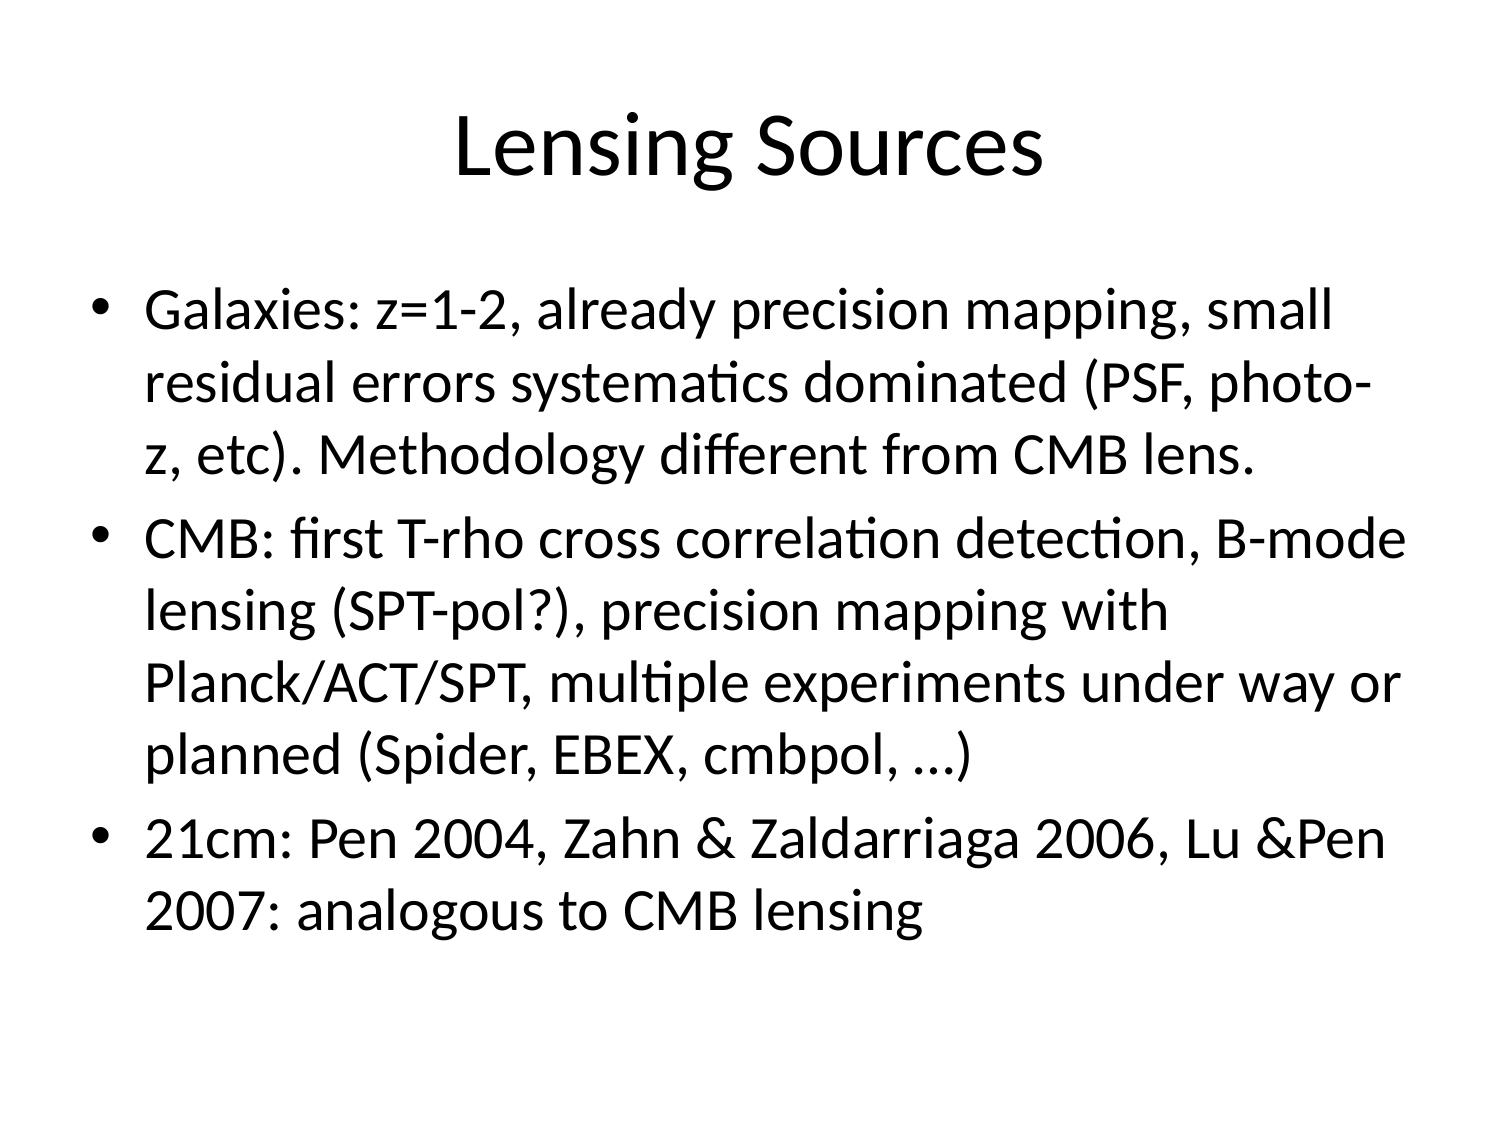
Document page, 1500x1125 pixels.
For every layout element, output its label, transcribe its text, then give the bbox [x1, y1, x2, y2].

title Lensing Sources [75, 45, 1425, 233]
list Galaxies: z=1-2, already precision mapping, small residual errors systematics dominated (PSF, photo-z, etc). Methodology different from CMB lens. CMB: first T-rho cross correlation detection, B-mode lensing (SPT-pol?), precision mapping with Planck/ACT/SPT, multiple experiments under way or planned (Spider, EBEX, cmbpol, …) 21cm: Pen 2004, Zahn & Zaldarriaga 2006, Lu &Pen 2007: analogous to CMB lensing [75, 262, 1425, 1005]
